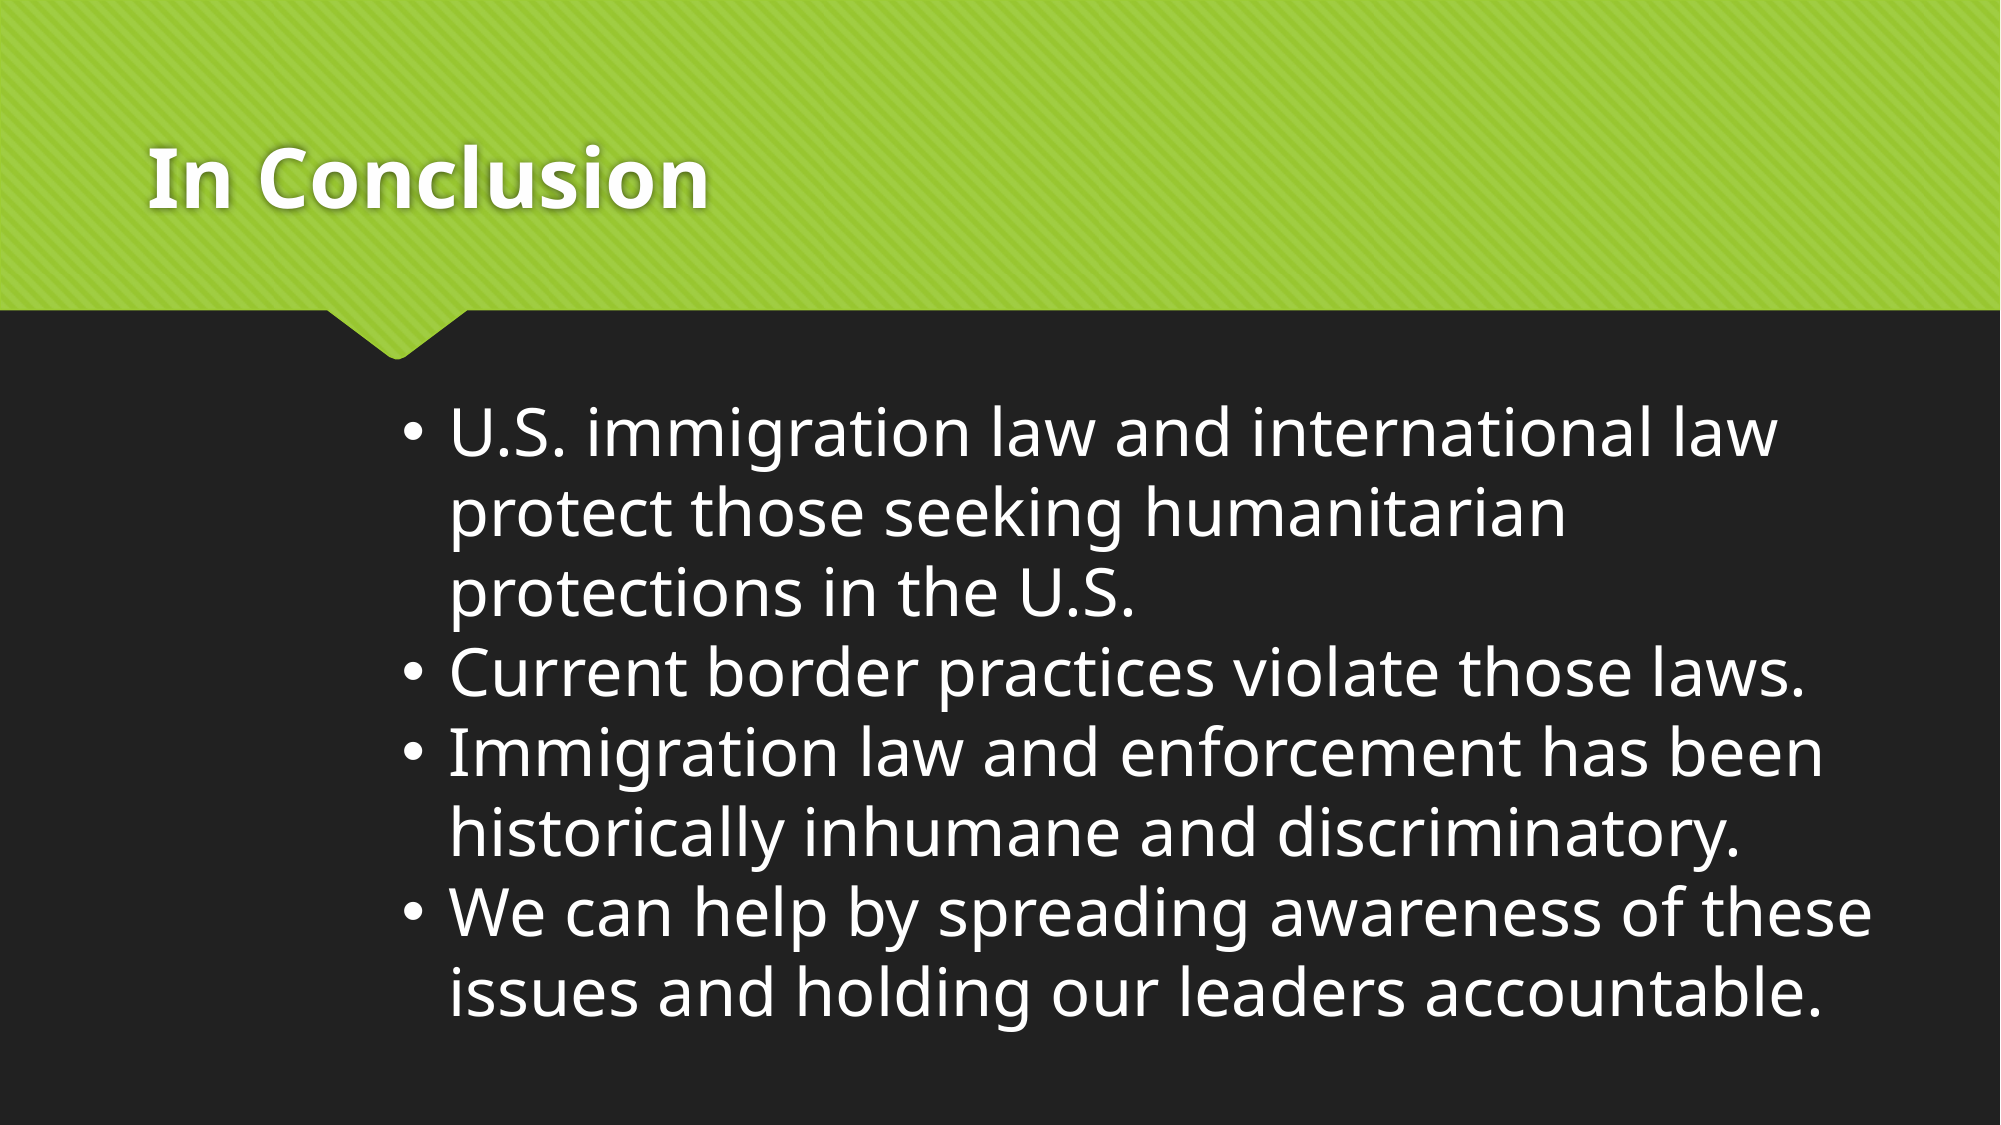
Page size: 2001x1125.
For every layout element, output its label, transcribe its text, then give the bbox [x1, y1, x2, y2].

title In Conclusion [132, 73, 1868, 233]
text_box U.S. immigration law and international law protect those seeking humanitarian protections in the U.S. Current border practices violate those laws. Immigration law and enforcement has been historically inhumane and discriminatory. We can help by spreading awareness of these issues and holding our leaders accountable. [386, 382, 1932, 1038]
